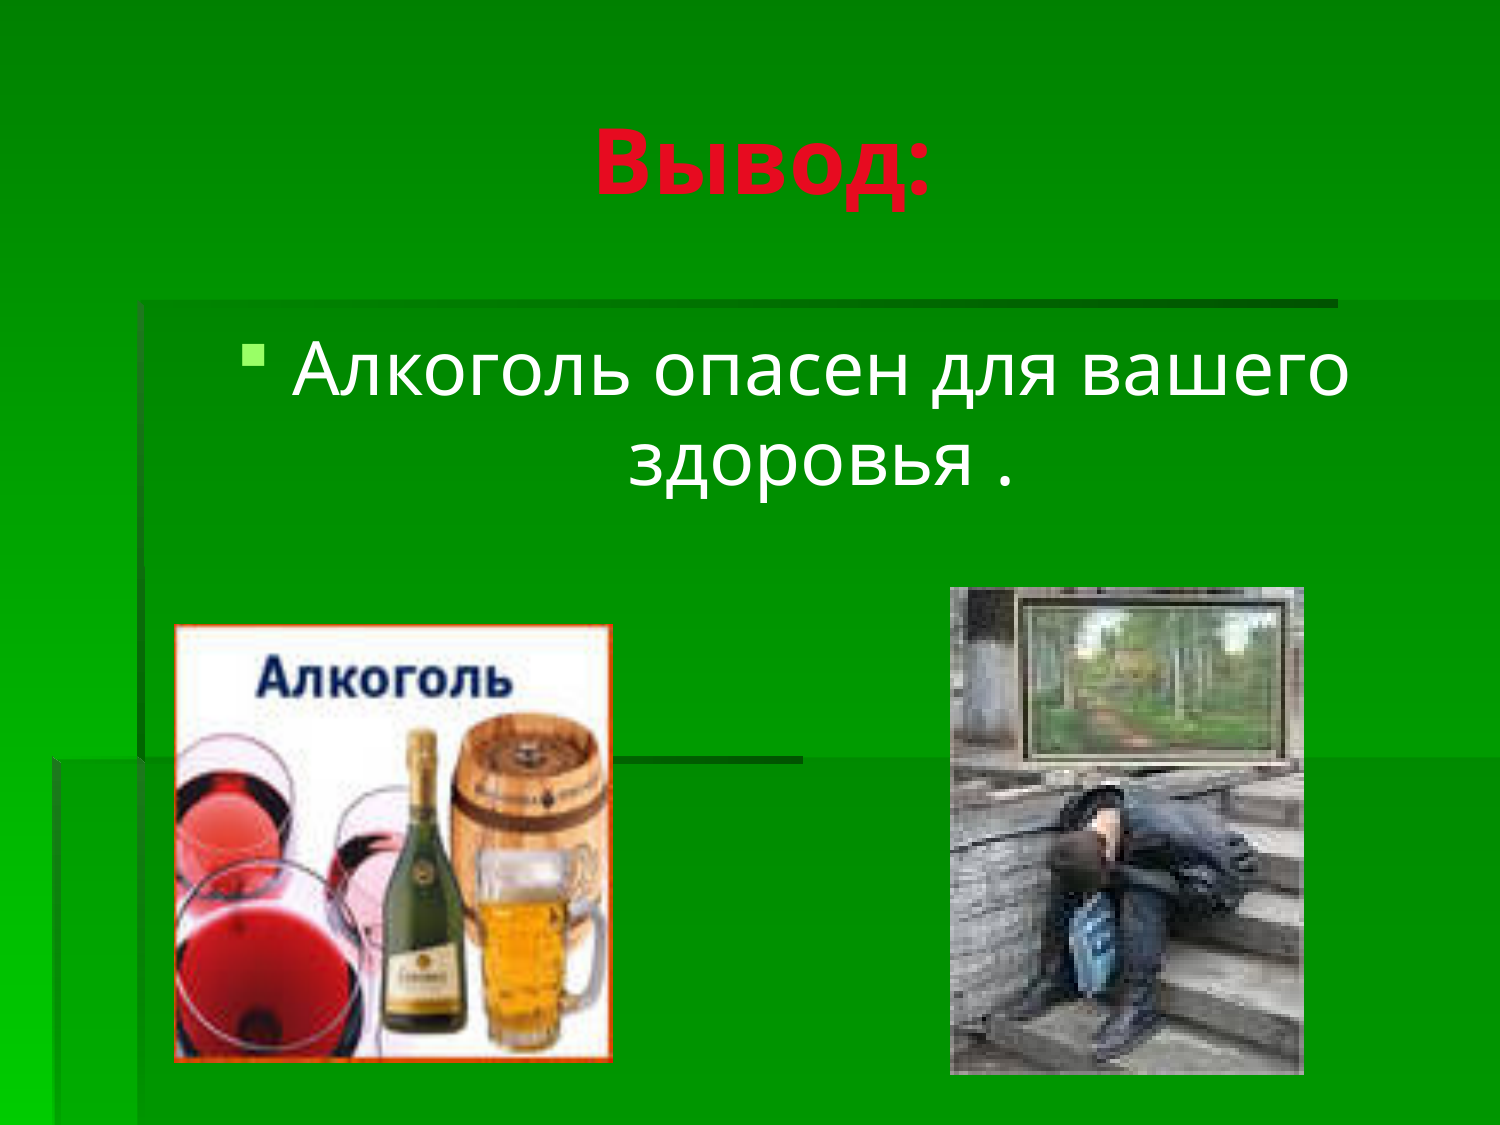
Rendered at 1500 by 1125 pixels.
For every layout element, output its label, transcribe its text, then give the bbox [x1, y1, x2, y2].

picture [174, 624, 613, 1063]
picture [949, 587, 1304, 1076]
title Вывод: [74, 39, 1451, 276]
list Алкоголь опасен для вашего здоровья . [137, 312, 1452, 1001]
